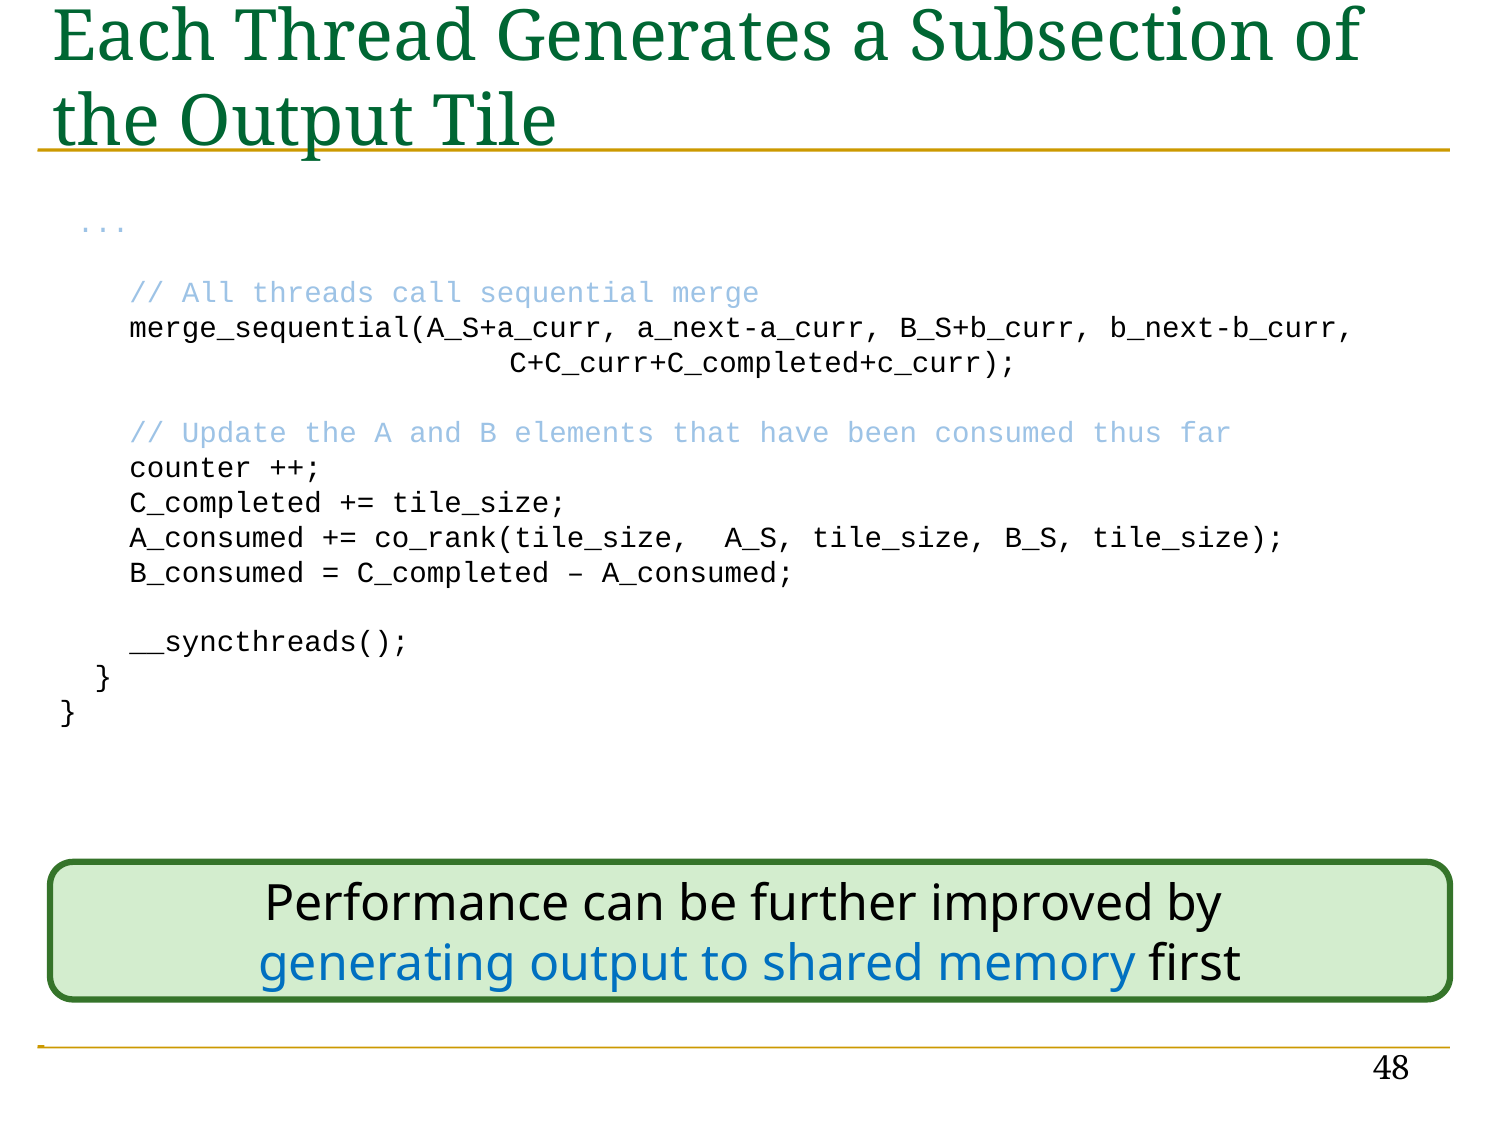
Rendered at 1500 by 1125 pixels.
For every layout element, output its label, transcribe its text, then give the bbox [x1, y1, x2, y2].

text_box Performance can be further improved by generating output to shared memory first [47, 859, 1453, 1002]
text_box ... // All threads call sequential merge merge_sequential(A_S+a_curr, a_next-a_curr, B_S+b_curr, b_next-b_curr, C+C_curr+C_completed+c_curr); // Update the A and B elements that have been consumed thus far counter ++; C_completed += tile_size; A_consumed += co_rank(tile_size, A_S, tile_size, B_S, tile_size); B_consumed = C_completed – A_consumed; __syncthreads(); } } [44, 160, 1456, 1047]
slide_number 48 [1074, 1047, 1426, 1100]
title Each Thread Generates a Subsection of the Output Tile [37, 0, 1456, 150]
